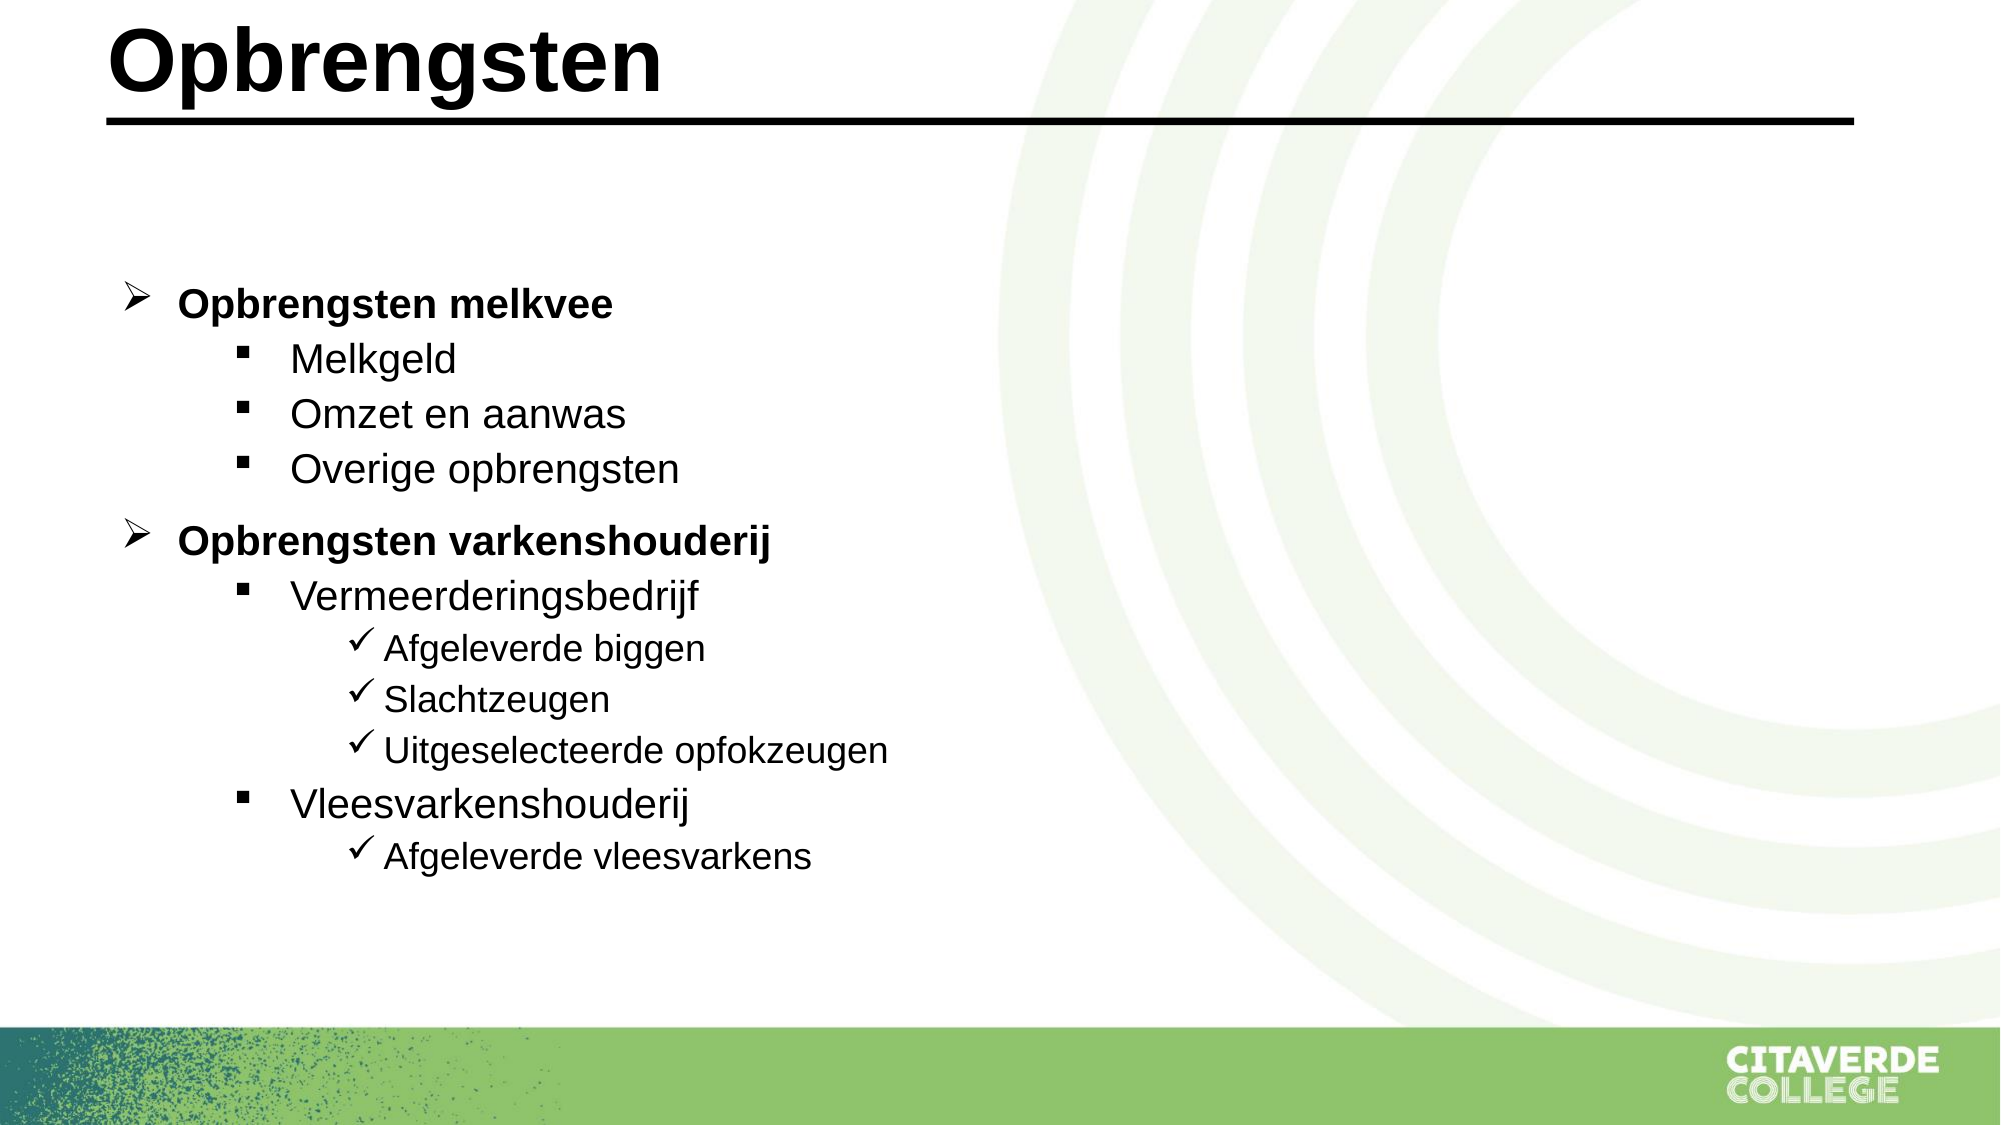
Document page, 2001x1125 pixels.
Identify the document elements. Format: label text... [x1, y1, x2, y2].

picture [0, 0, 2001, 1125]
title Opbrengsten [92, 0, 1840, 191]
list Opbrengsten melkvee Melkgeld Omzet en aanwas Overige opbrengsten Opbrengsten varkenshouderij Vermeerderingsbedrijf Afgeleverde biggen Slachtzeugen Uitgeselecteerde opfokzeugen Vleesvarkenshouderij Afgeleverde vleesvarkens [106, 269, 1855, 976]
